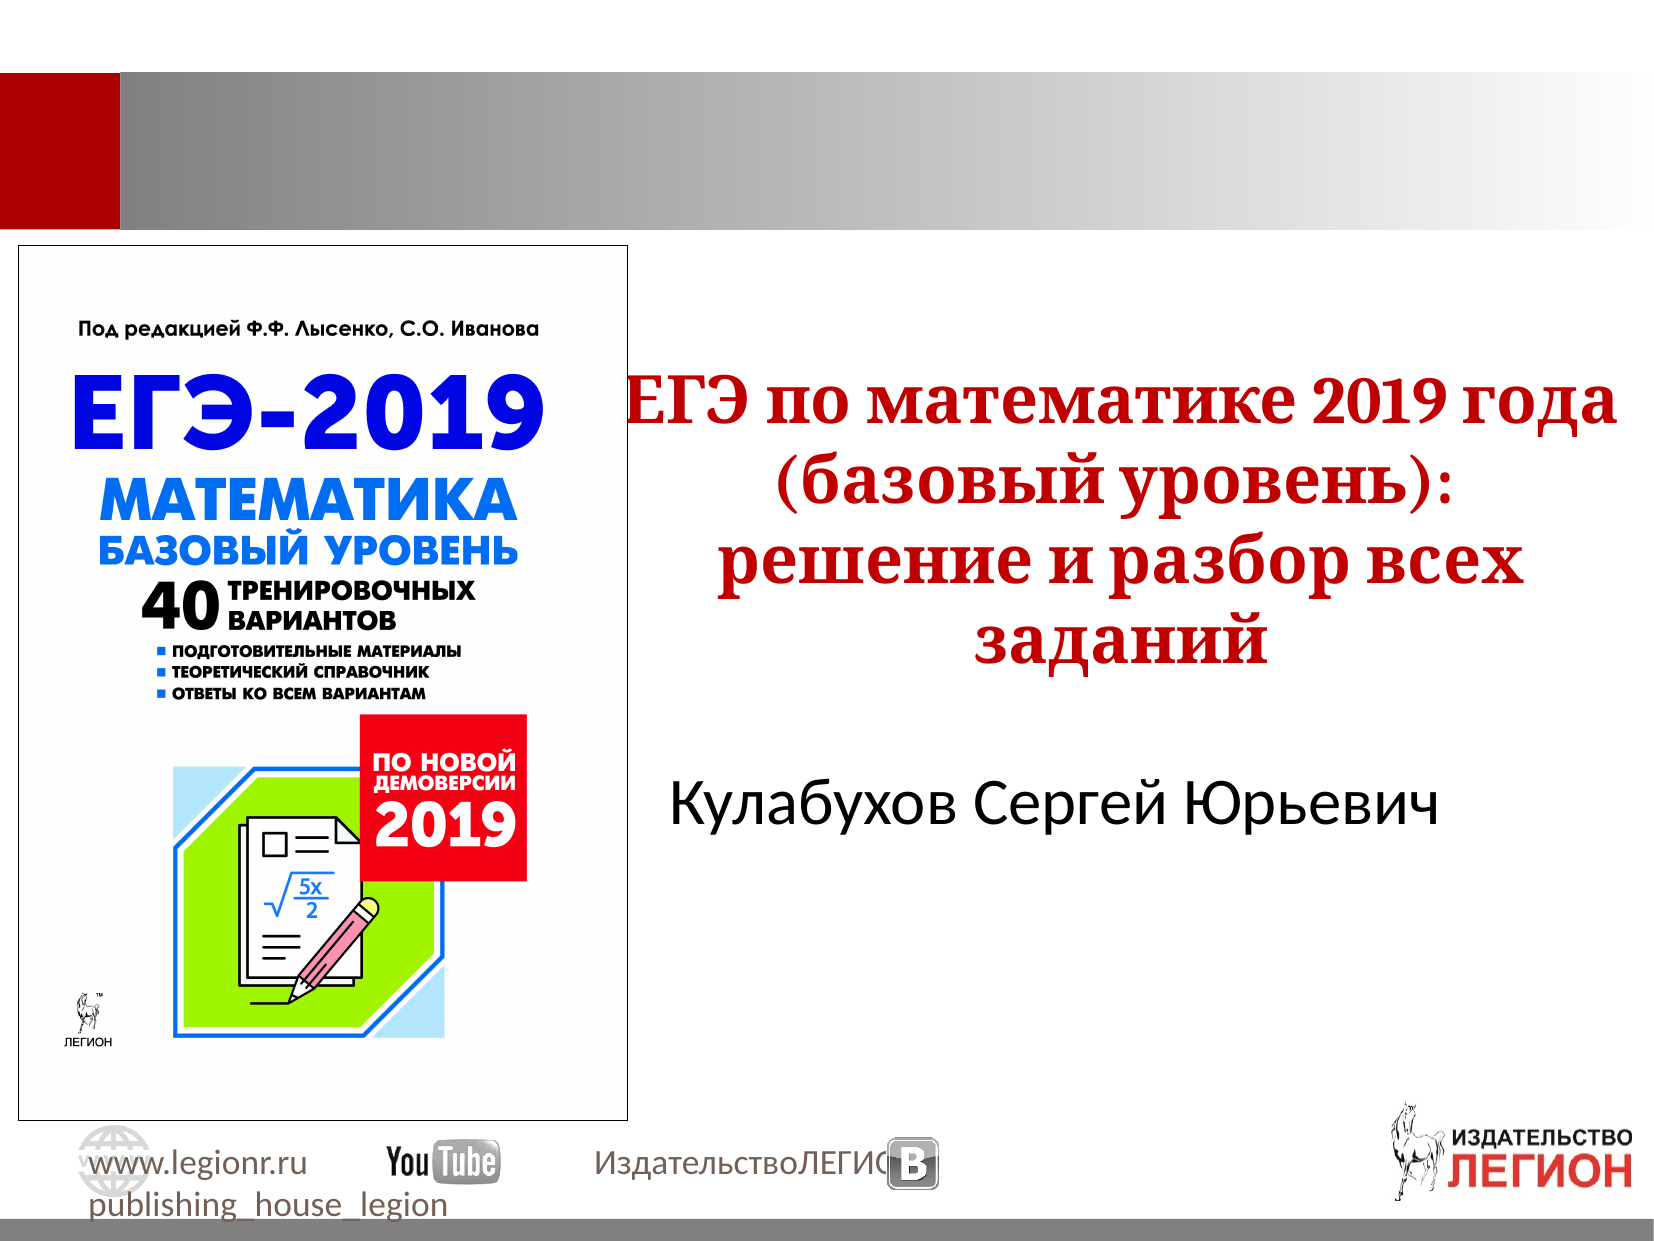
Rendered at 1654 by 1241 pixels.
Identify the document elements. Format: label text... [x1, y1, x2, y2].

text_box [118, 71, 1654, 231]
picture [382, 1137, 502, 1187]
text_box Кулабухов Сергей Юрьевич [633, 698, 1627, 898]
text_box [0, 1217, 1654, 1241]
text_box [0, 71, 118, 231]
picture [17, 244, 628, 1199]
text_box www.legionr.ru ИздательствоЛЕГИОН publishing_house_legion [152, 1130, 1387, 1206]
title ЕГЭ по математике 2019 года (базовый уровень): решение и разбор всех заданий [633, 338, 1639, 696]
picture [885, 1137, 940, 1190]
picture [1390, 1101, 1633, 1201]
